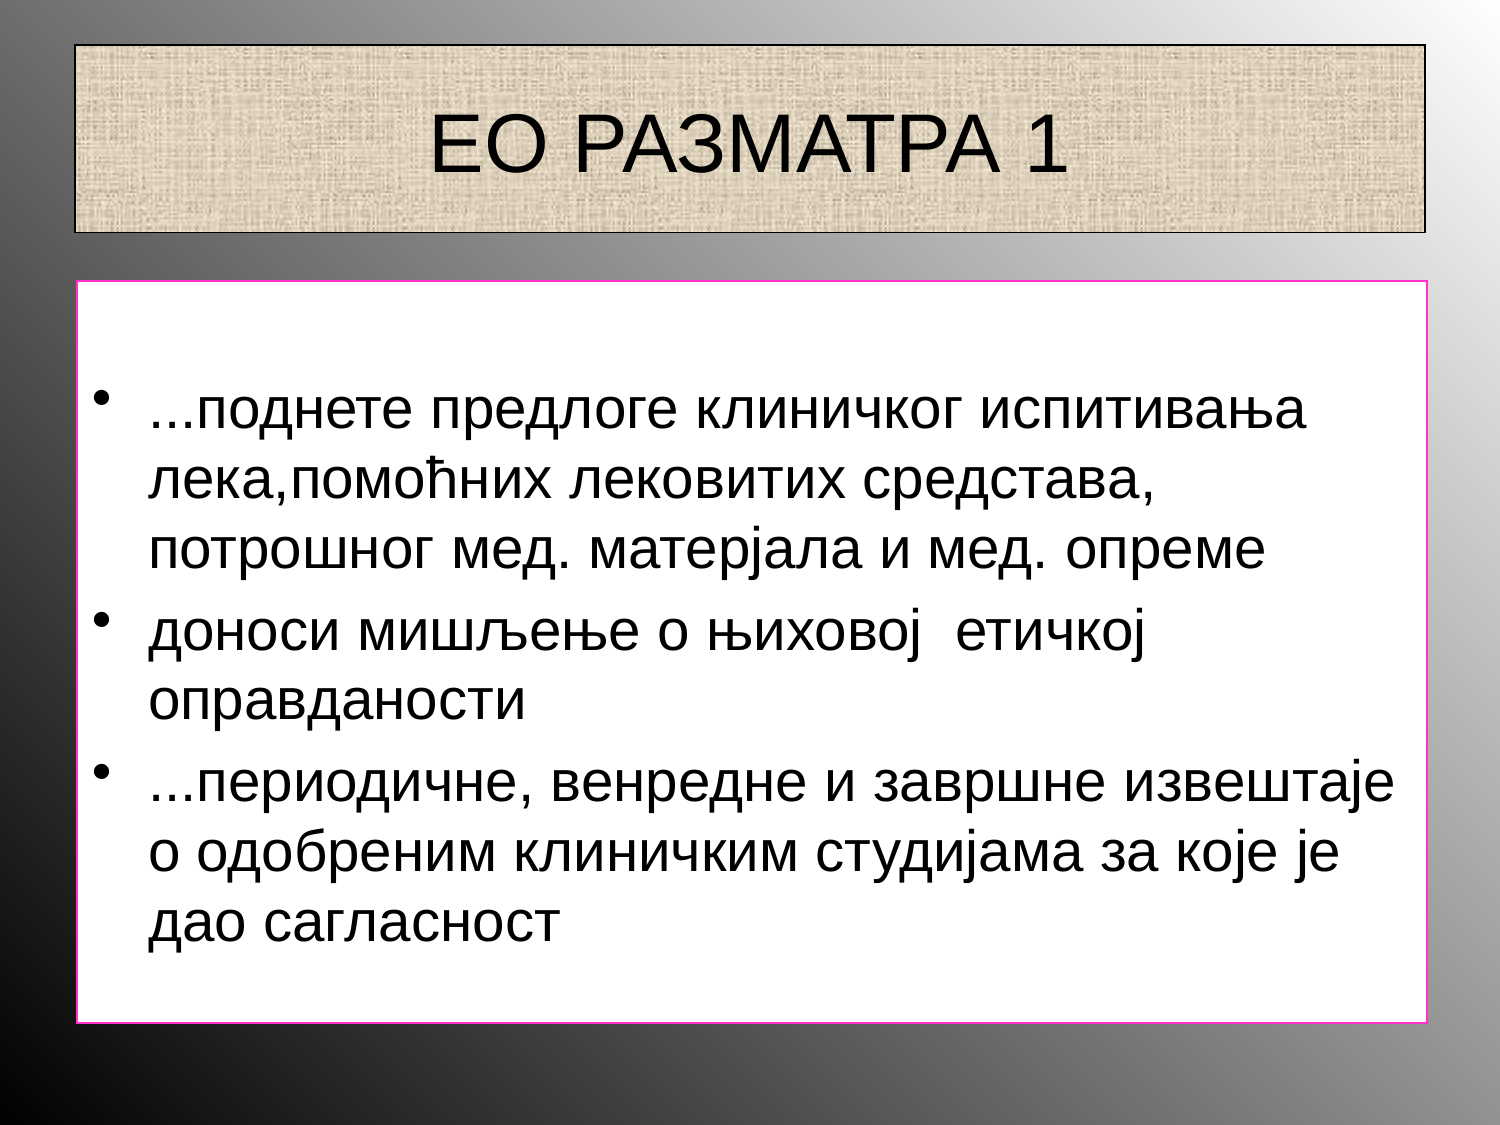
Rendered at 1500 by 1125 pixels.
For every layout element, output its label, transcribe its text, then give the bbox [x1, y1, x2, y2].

list ...поднете предлоге клиничког испитивања лека,помоћних лековитих средстава, потрошног мед. матерјала и мед. опреме доноси мишљење о њиховој етичкој оправданости ...периодичне, венредне и завршне извештаје о одобреним клиничким студијама за које је дао сагласност [76, 280, 1428, 1024]
title ЕО РАЗМАТРА 1 [74, 44, 1426, 233]
